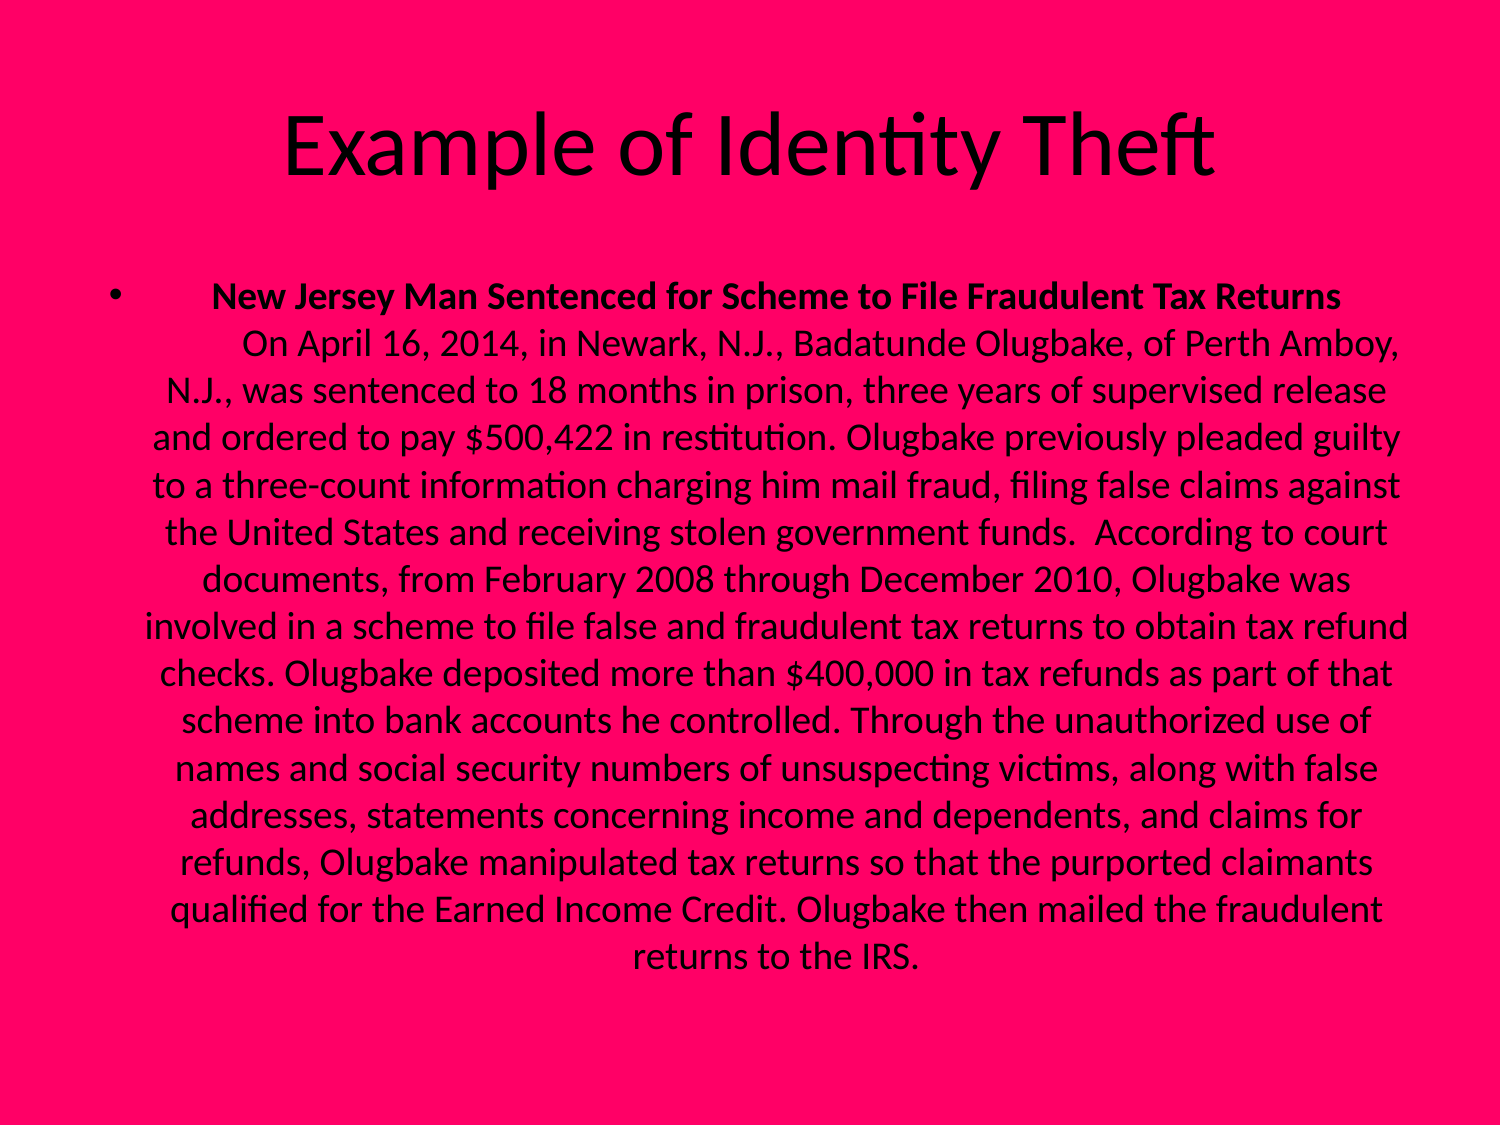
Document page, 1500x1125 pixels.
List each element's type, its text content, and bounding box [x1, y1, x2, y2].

title Example of Identity Theft [75, 45, 1425, 233]
list New Jersey Man Sentenced for Scheme to File Fraudulent Tax Returns On April 16, 2014, in Newark, N.J., Badatunde Olugbake, of Perth Amboy, N.J., was sentenced to 18 months in prison, three years of supervised release and ordered to pay $500,422 in restitution. Olugbake previously pleaded guilty to a three-count information charging him mail fraud, filing false claims against the United States and receiving stolen government funds. According to court documents, from February 2008 through December 2010, Olugbake was involved in a scheme to file false and fraudulent tax returns to obtain tax refund checks. Olugbake deposited more than $400,000 in tax refunds as part of that scheme into bank accounts he controlled. Through the unauthorized use of names and social security numbers of unsuspecting victims, along with false addresses, statements concerning income and dependents, and claims for refunds, Olugbake manipulated tax returns so that the purported claimants qualified for the Earned Income Credit. Olugbake then mailed the fraudulent returns to the IRS. [75, 262, 1425, 1005]
